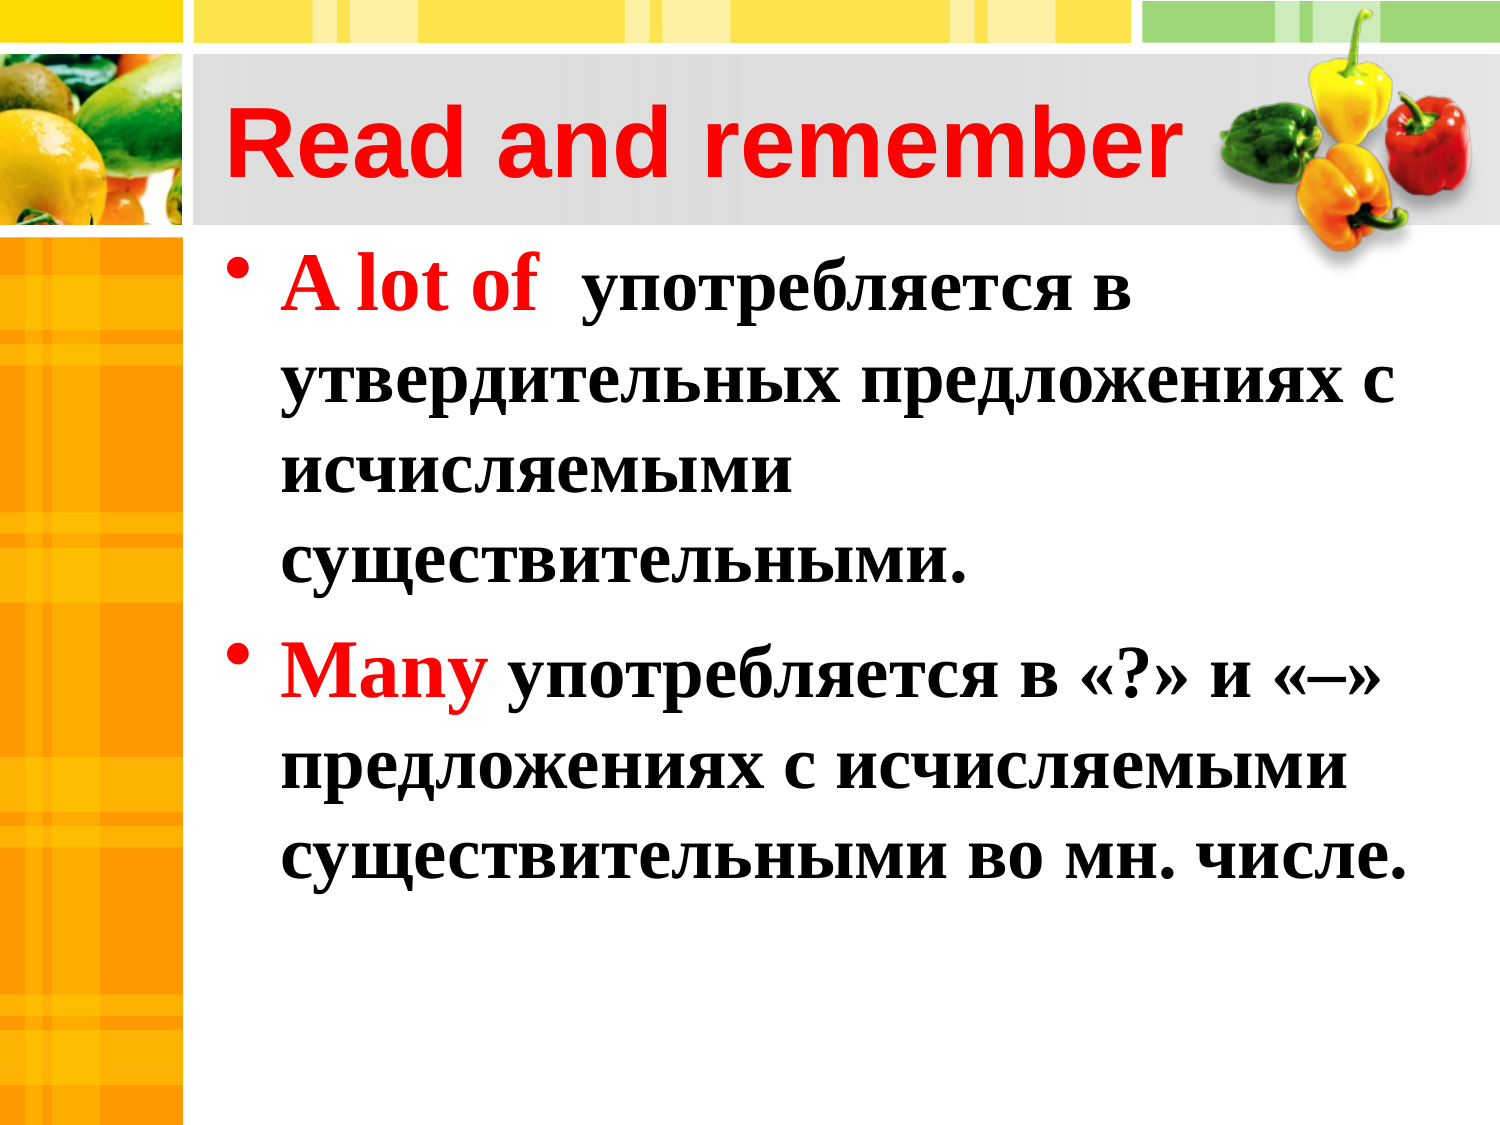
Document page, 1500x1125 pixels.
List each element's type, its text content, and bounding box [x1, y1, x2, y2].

picture [0, 54, 182, 225]
title Read and remember [209, 74, 1276, 201]
list A lot of употребляется в утвердительных предложениях с исчисляемыми существительными. Many употребляется в «?» и «–» предложениях с исчисляемыми существительными во мн. числе. [209, 219, 1426, 1125]
picture [1207, 9, 1483, 279]
